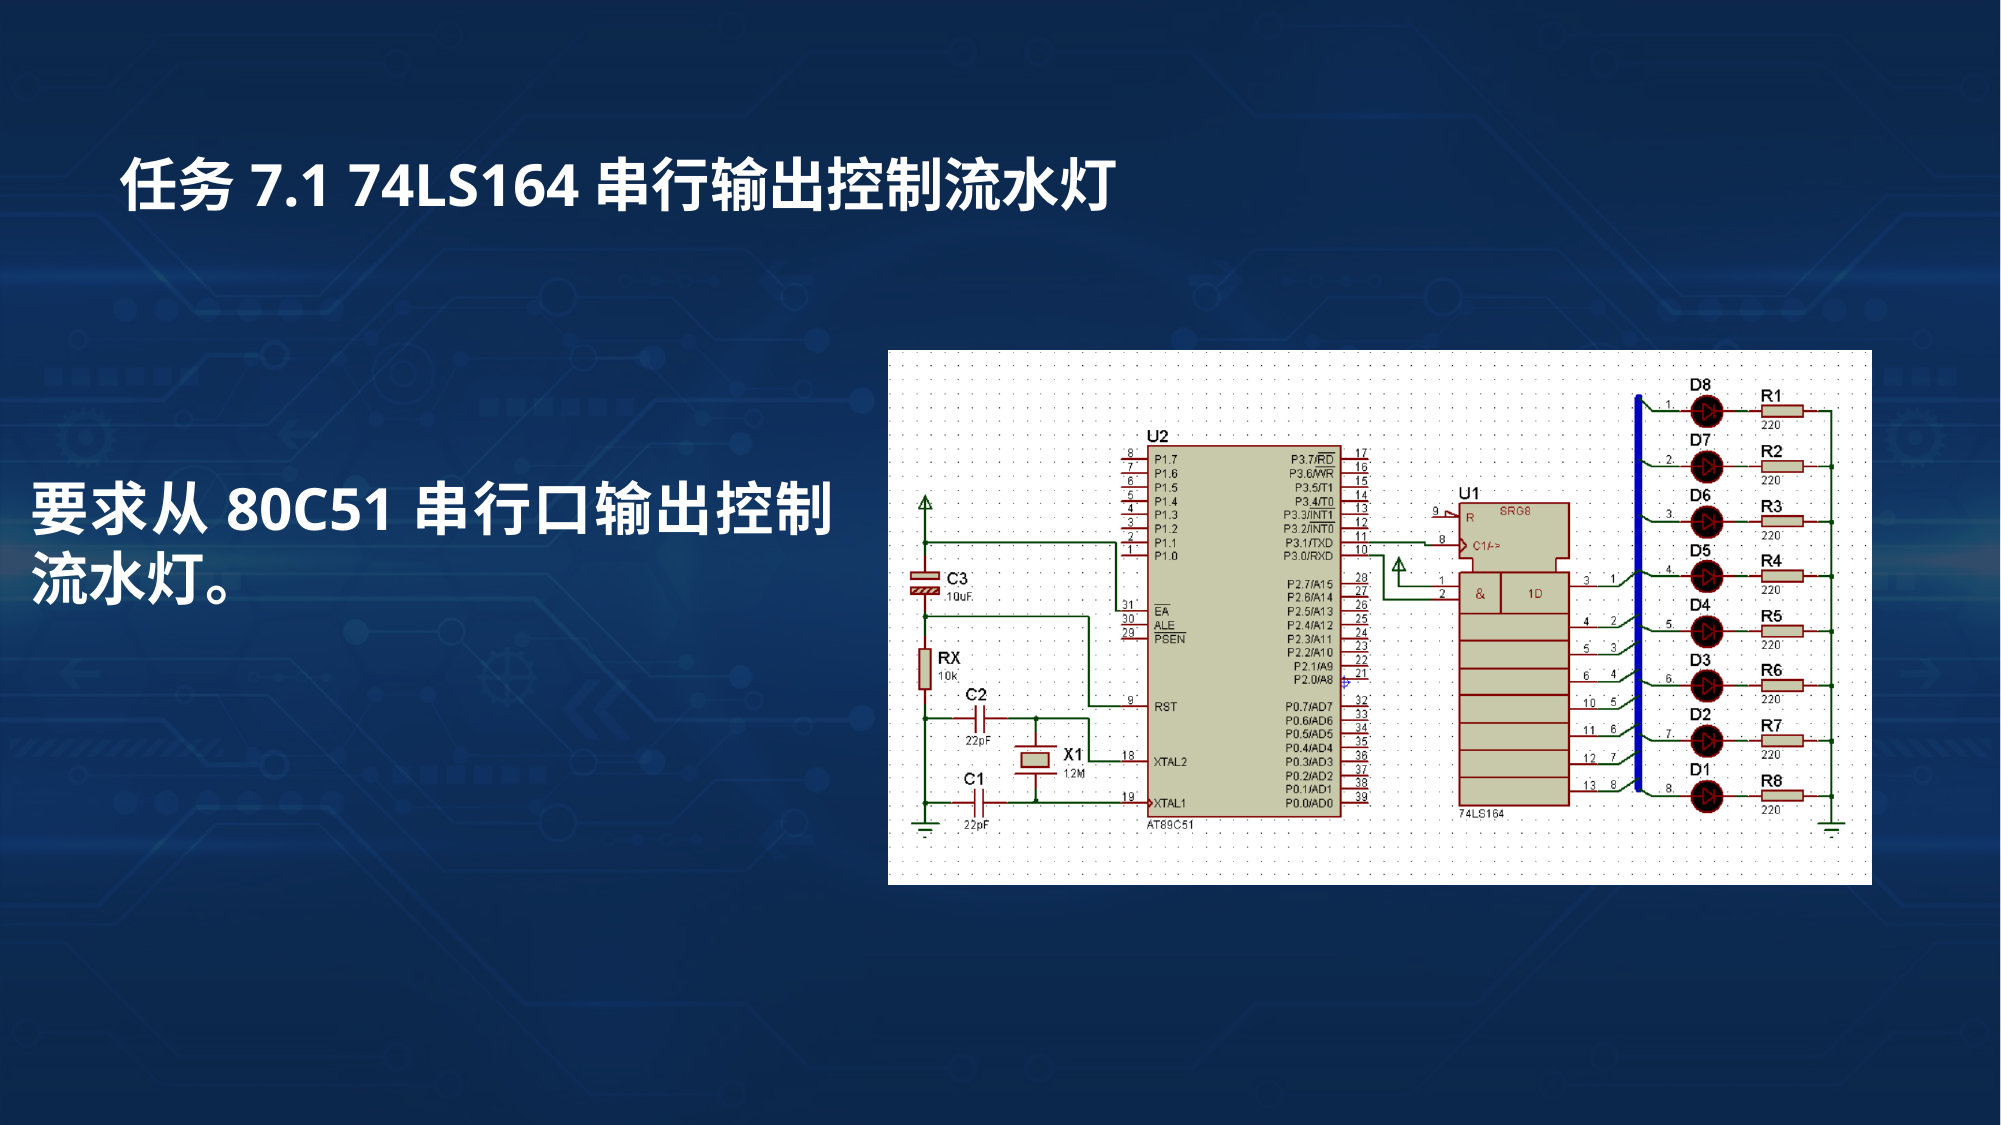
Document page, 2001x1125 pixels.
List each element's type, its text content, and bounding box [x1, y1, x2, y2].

text_box 任务7.1 74LS164串行输出控制流水灯 [104, 140, 1263, 226]
text_box 要求从80C51串行口输出控制流水灯。 [15, 464, 849, 620]
picture [888, 350, 1872, 885]
